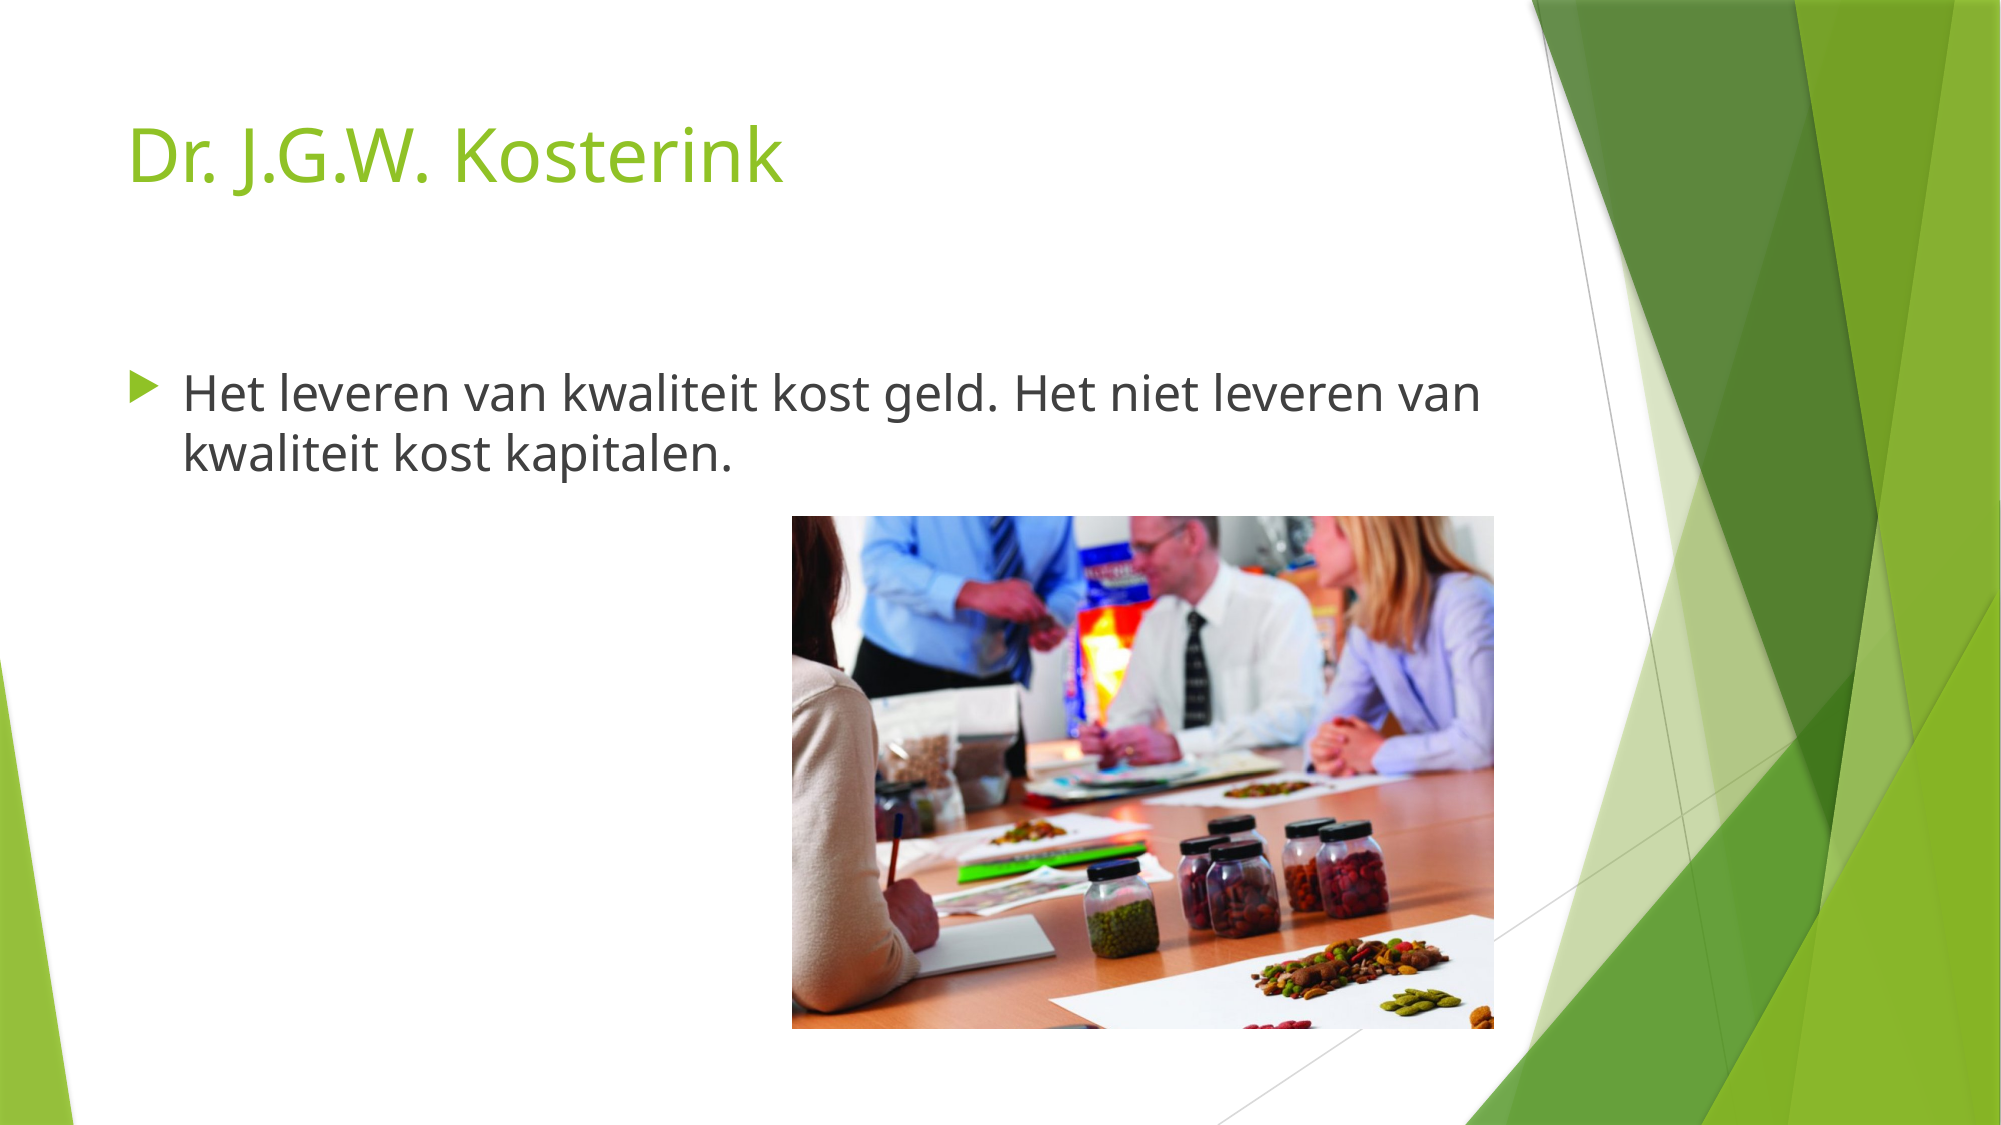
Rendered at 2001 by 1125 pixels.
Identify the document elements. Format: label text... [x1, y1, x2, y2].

title Dr. J.G.W. Kosterink [111, 99, 1522, 317]
list Het leveren van kwaliteit kost geld. Het niet leveren van kwaliteit kost kapitalen. [111, 354, 1522, 992]
picture [792, 515, 1495, 1030]
